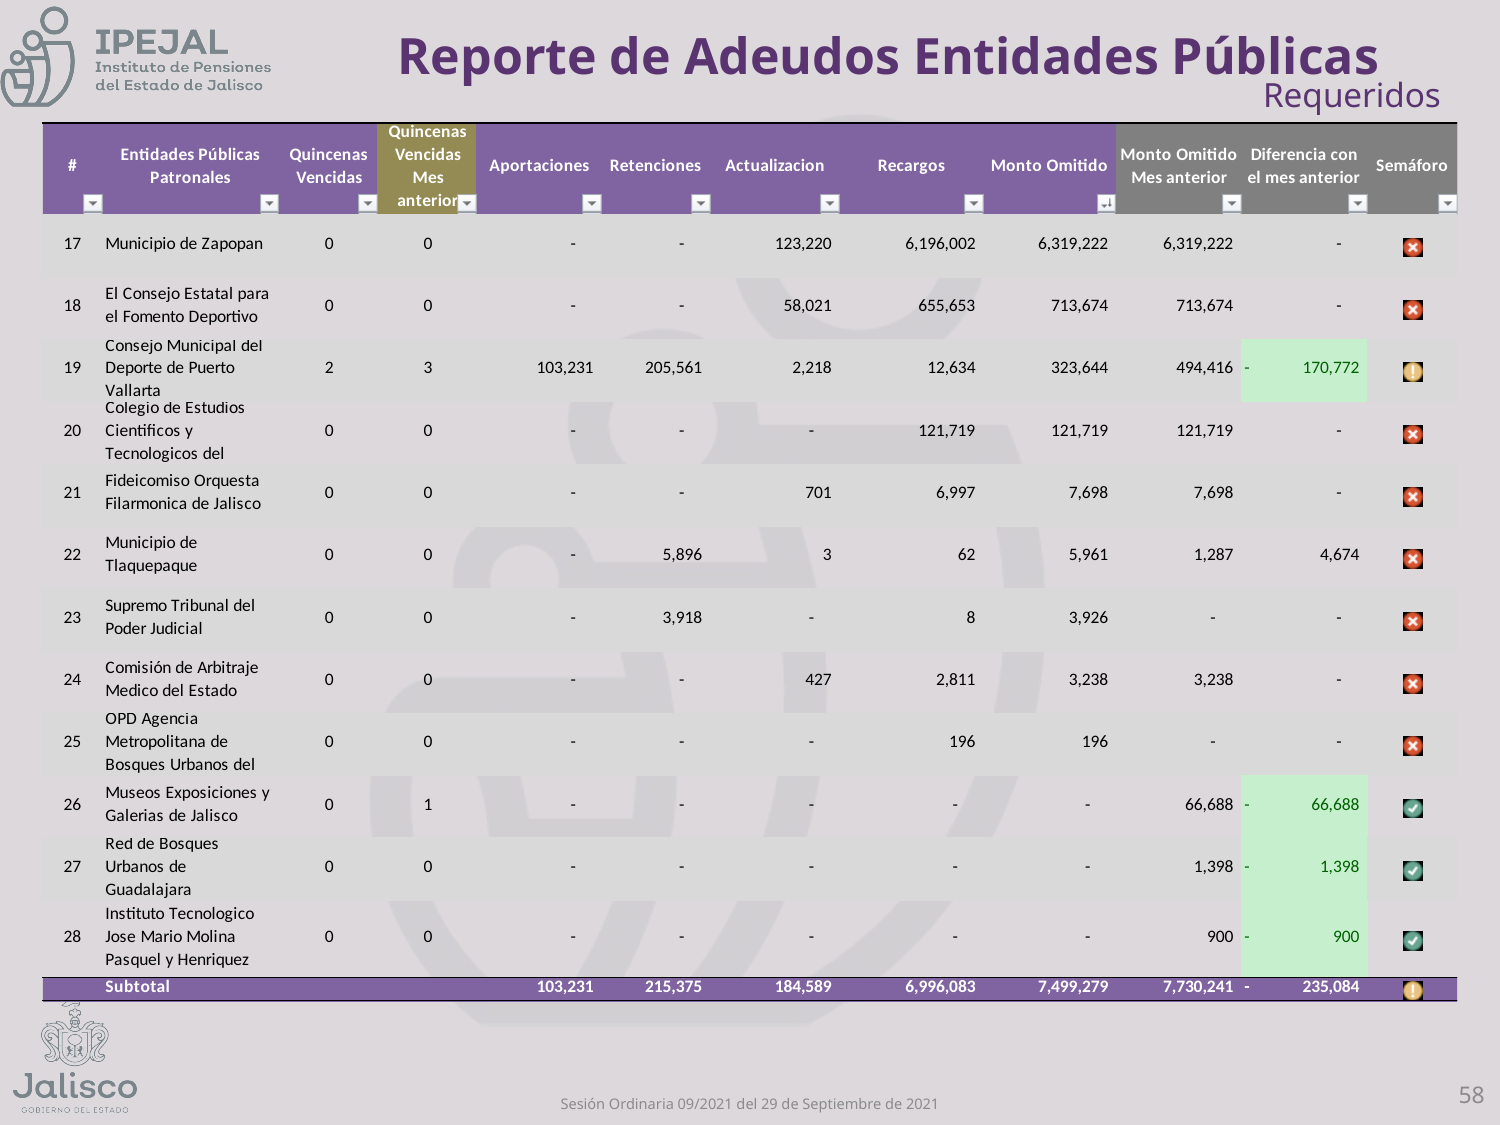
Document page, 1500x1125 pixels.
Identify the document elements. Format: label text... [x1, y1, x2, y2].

text_box Requeridos [1248, 66, 1457, 121]
slide_number 58 [1411, 1066, 1500, 1125]
text_box Reporte de Adeudos Entidades Públicas [277, 23, 1500, 149]
picture [0, 121, 1459, 1125]
picture [0, 6, 271, 107]
footer Sesión Ordinaria 09/2021 del 29 de Septiembre de 2021 [472, 1074, 1028, 1125]
